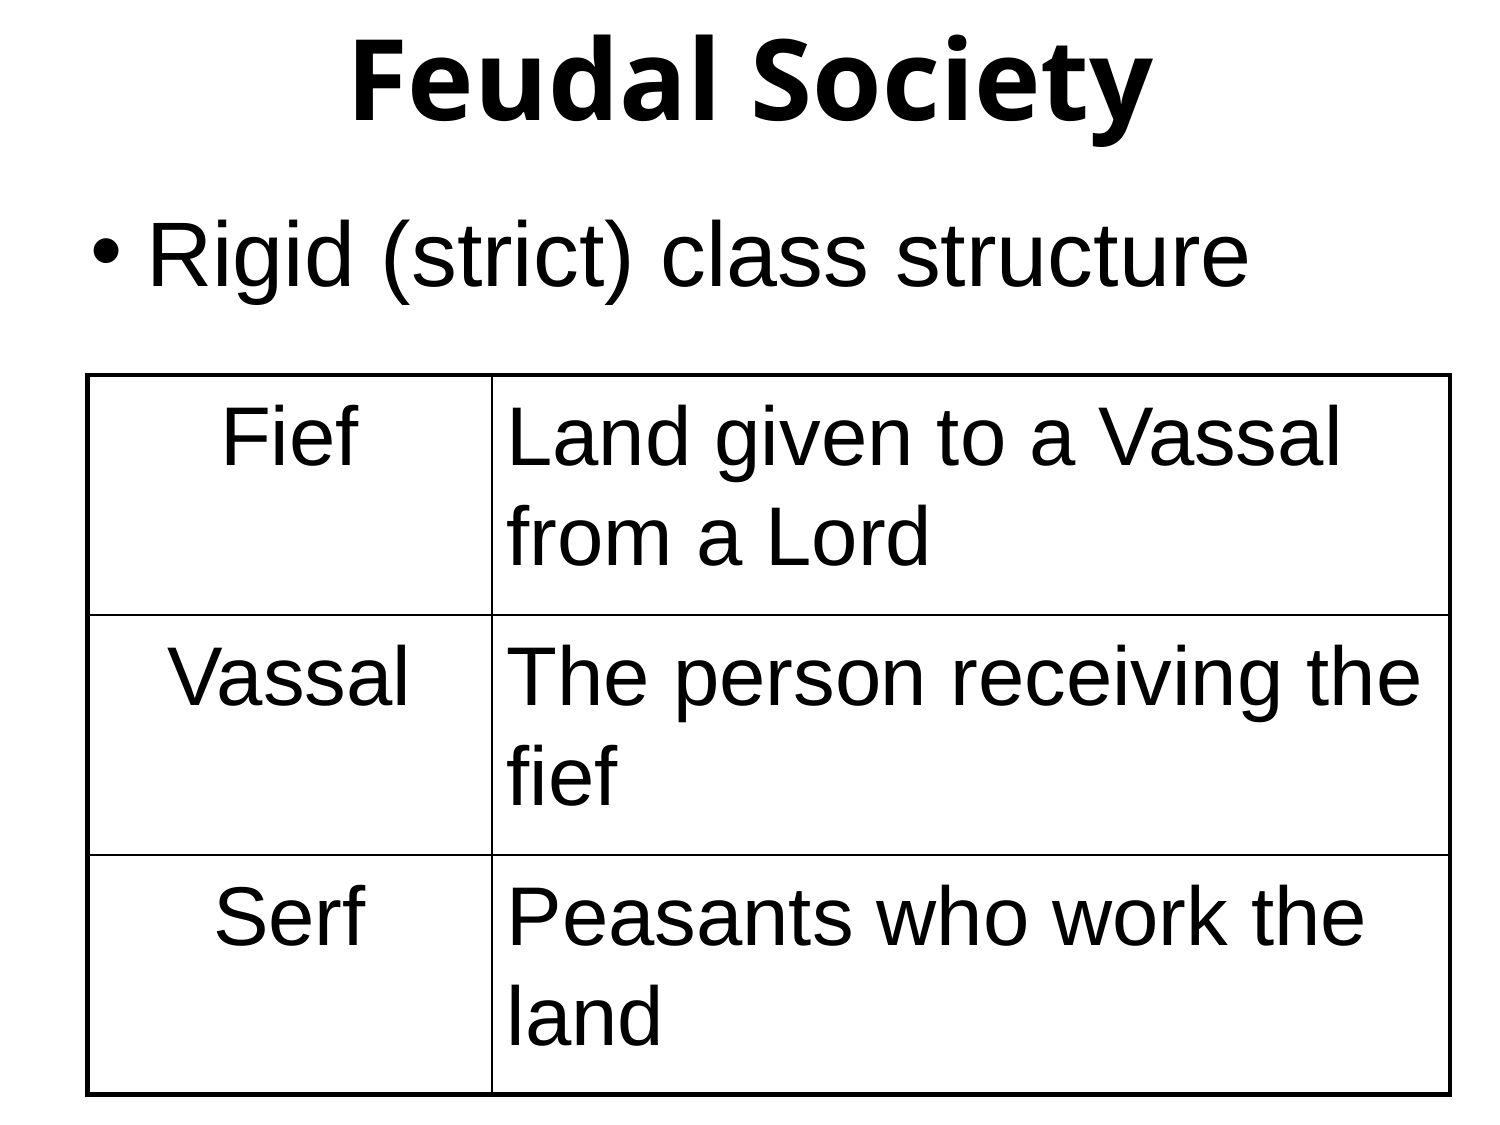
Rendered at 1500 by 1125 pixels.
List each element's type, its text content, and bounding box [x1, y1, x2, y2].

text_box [87, 374, 1451, 1095]
title Feudal Society [75, 0, 1425, 188]
list Rigid (strict) class structure [75, 187, 1375, 338]
